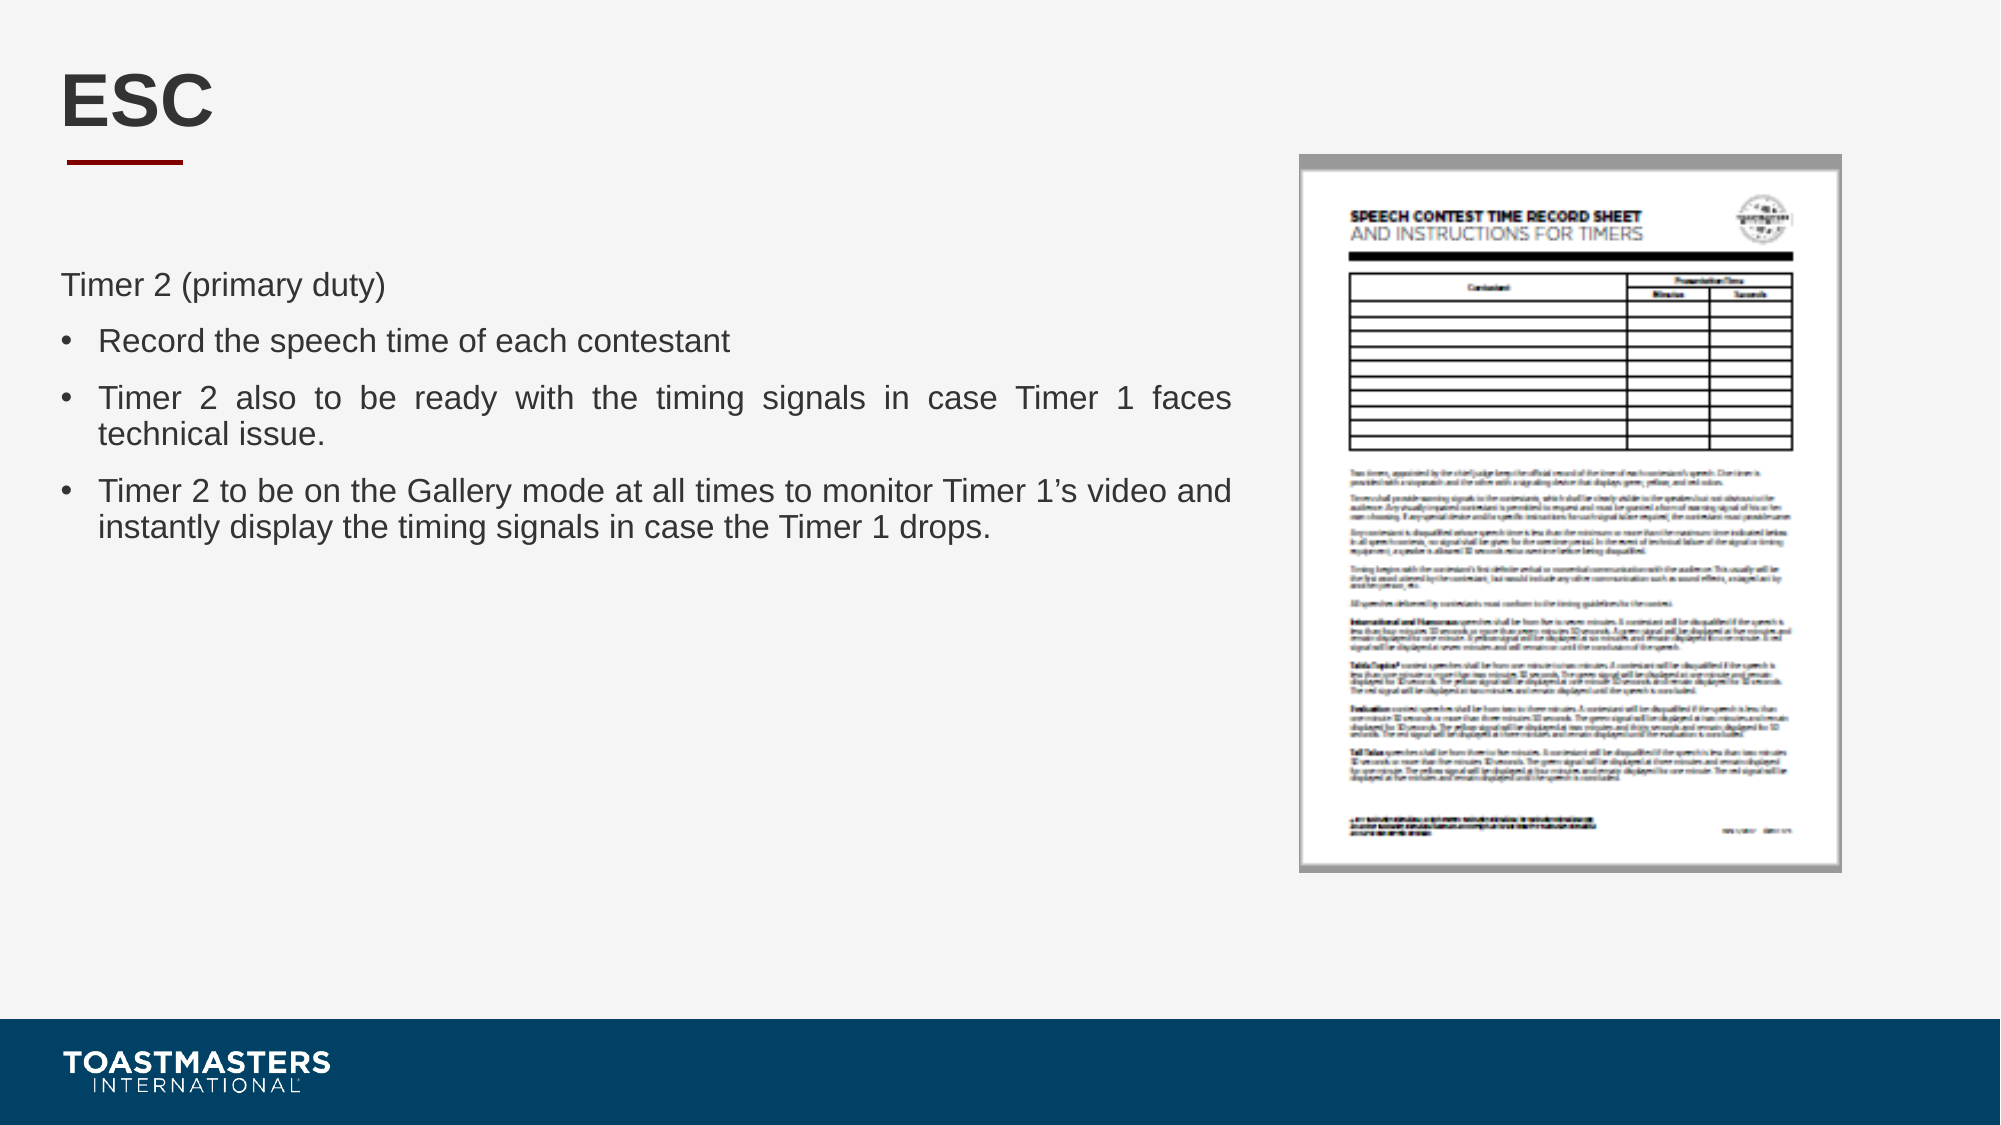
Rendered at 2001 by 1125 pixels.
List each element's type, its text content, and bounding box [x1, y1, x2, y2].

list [1299, 154, 1842, 873]
picture [51, 1036, 343, 1103]
list Timer 2 (primary duty) Record the speech time of each contestant Timer 2 also to be ready with the timing signals in case Timer 1 faces technical issue. Timer 2 to be on the Gallery mode at all times to monitor Timer 1’s video and instantly display the timing signals in case the Timer 1 drops. [45, 199, 1250, 963]
title ESC [45, 48, 1957, 155]
